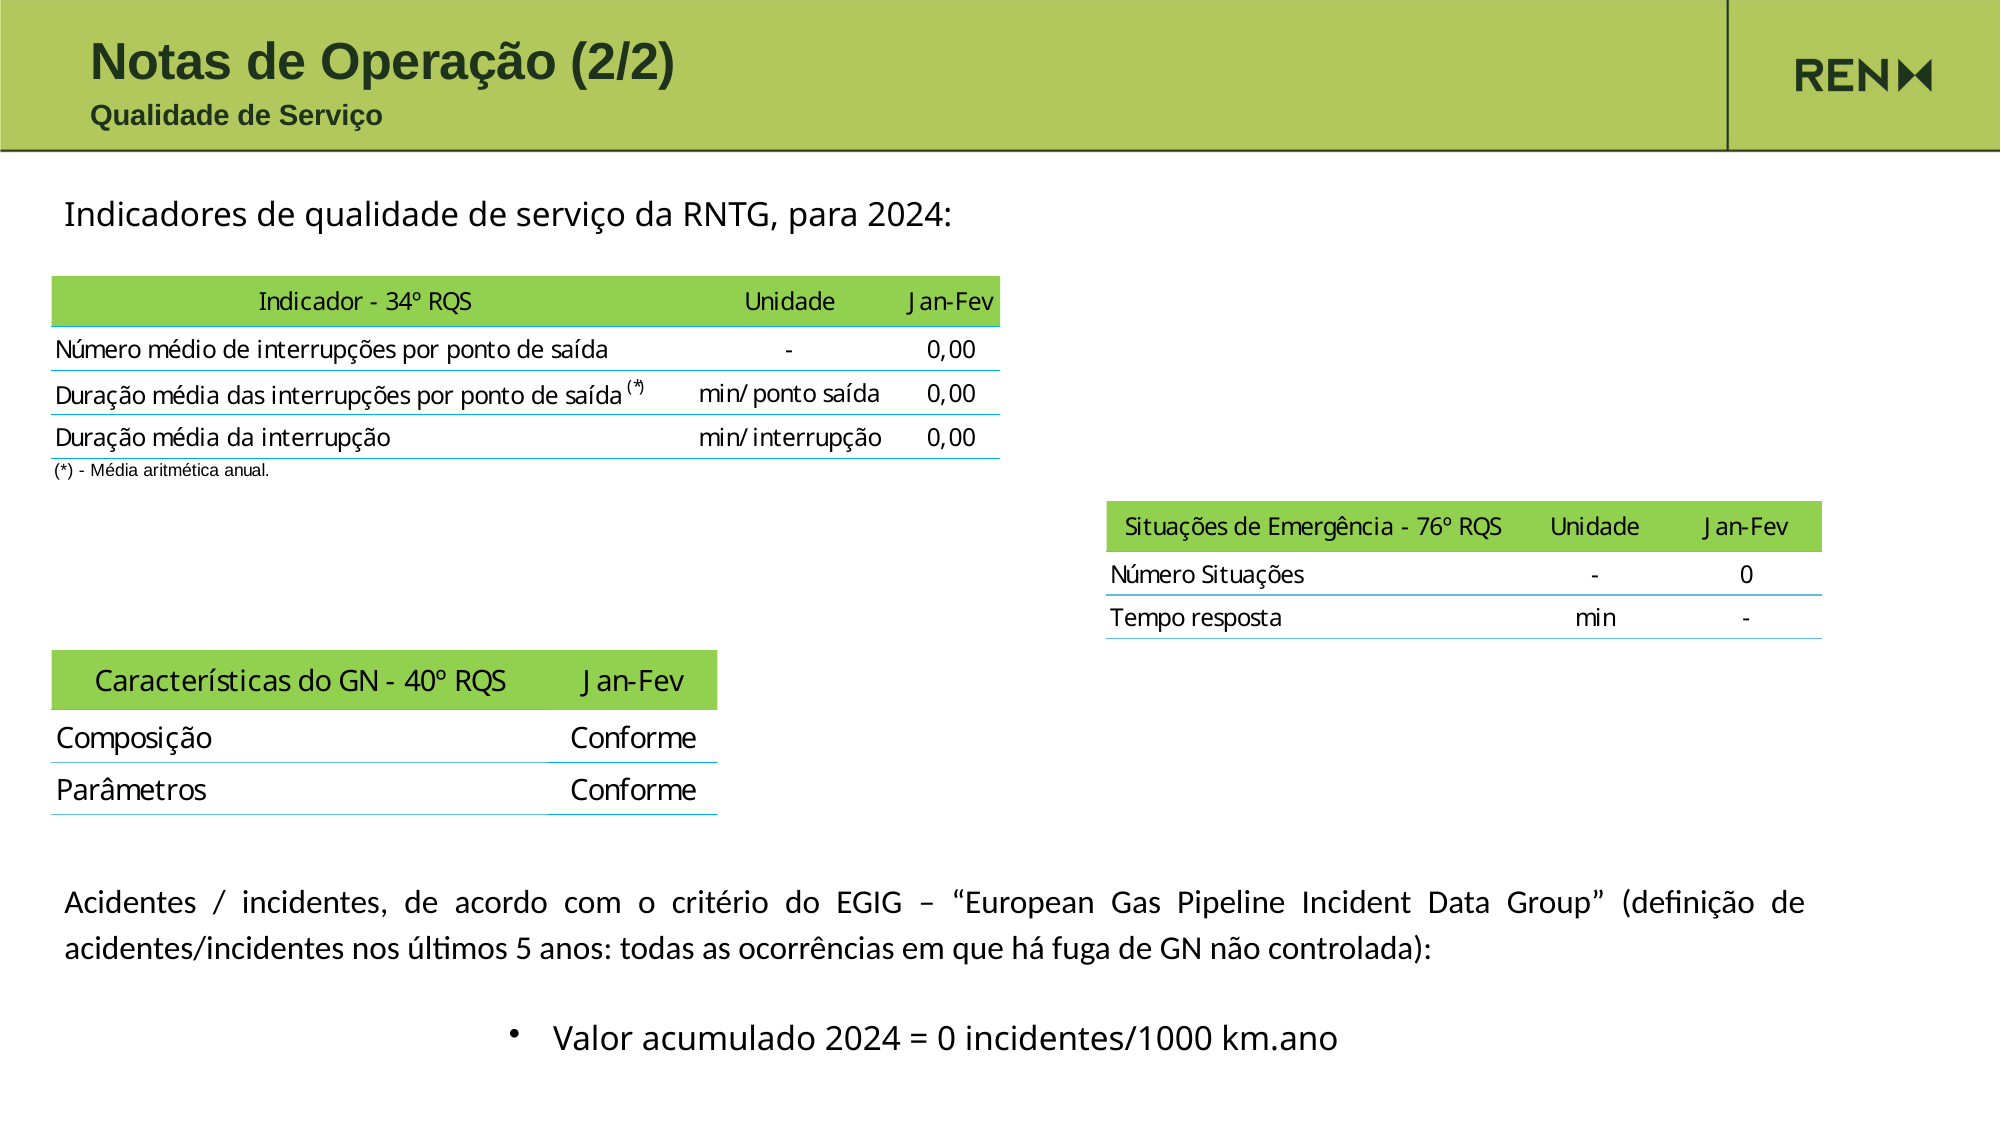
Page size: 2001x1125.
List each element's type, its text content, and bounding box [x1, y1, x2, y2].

text_box Qualidade de Serviço [88, 94, 1630, 131]
text_box Notas de Operação (2/2) [88, 25, 1630, 90]
picture [0, 0, 2000, 1125]
text_box Indicadores de qualidade de serviço da RNTG, para 2024: Acidentes / incidentes, de acordo com o critério do EGIG – “European Gas Pipeline Incident Data Group” (definição de acidentes/incidentes nos últimos 5 anos: todas as ocorrências em que há fuga de GN não controlada): Valor acumulado 2024 = 0 incidentes/1000 km.ano [49, 179, 1823, 1111]
